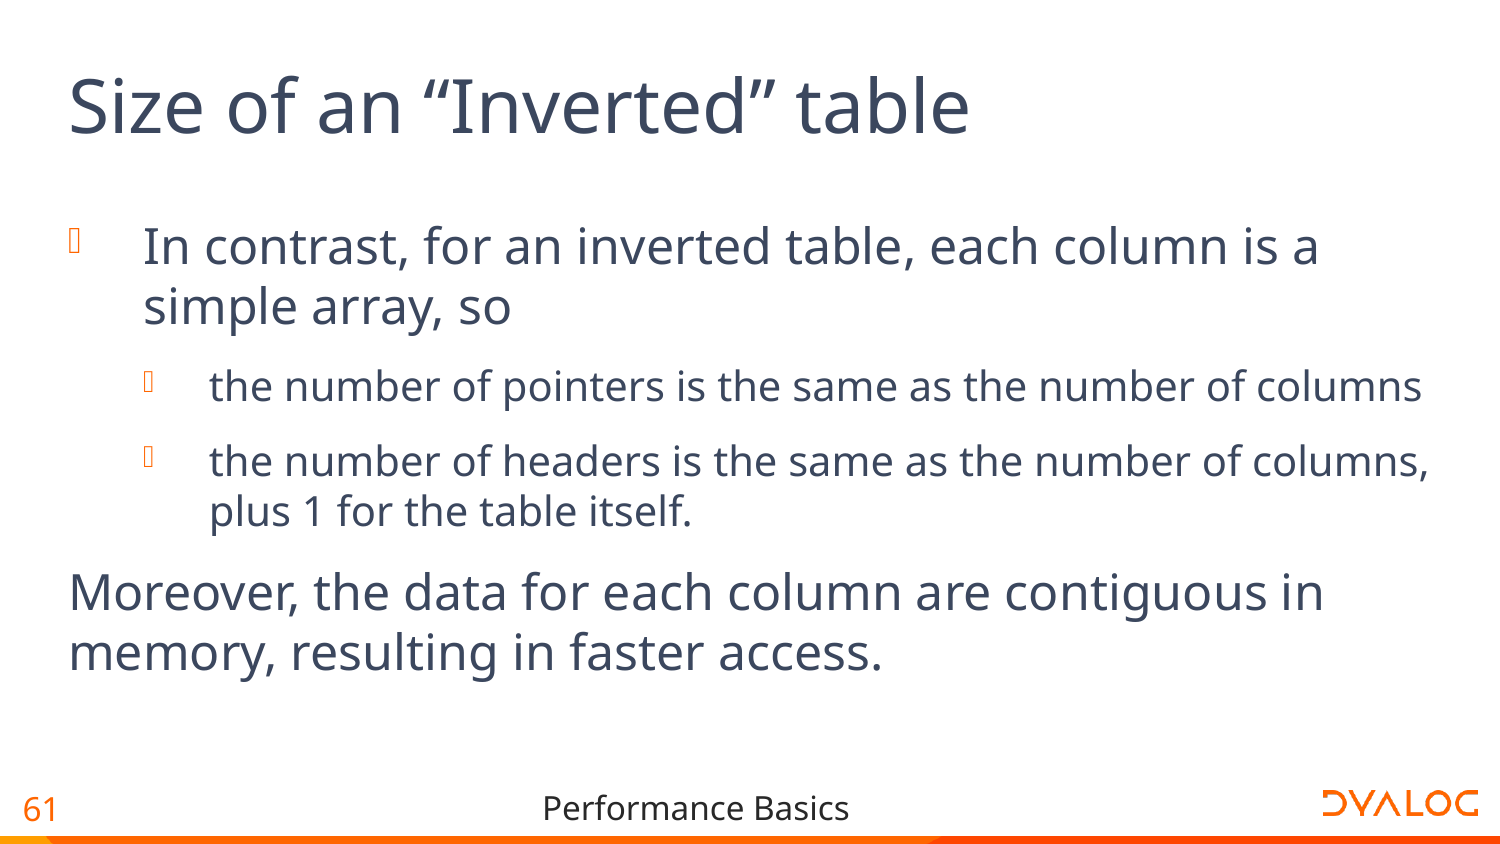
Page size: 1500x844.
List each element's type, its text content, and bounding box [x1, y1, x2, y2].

picture [0, 836, 1500, 844]
picture [1323, 790, 1478, 816]
list In contrast, for an inverted table, each column is a simple array, so the number of pointers is the same as the number of columns the number of headers is the same as the number of columns, plus 1 for the table itself. Moreover, the data for each column are contiguous in memory, resulting in faster access. [53, 207, 1486, 740]
title Size of an “Inverted” table [53, 43, 1121, 157]
